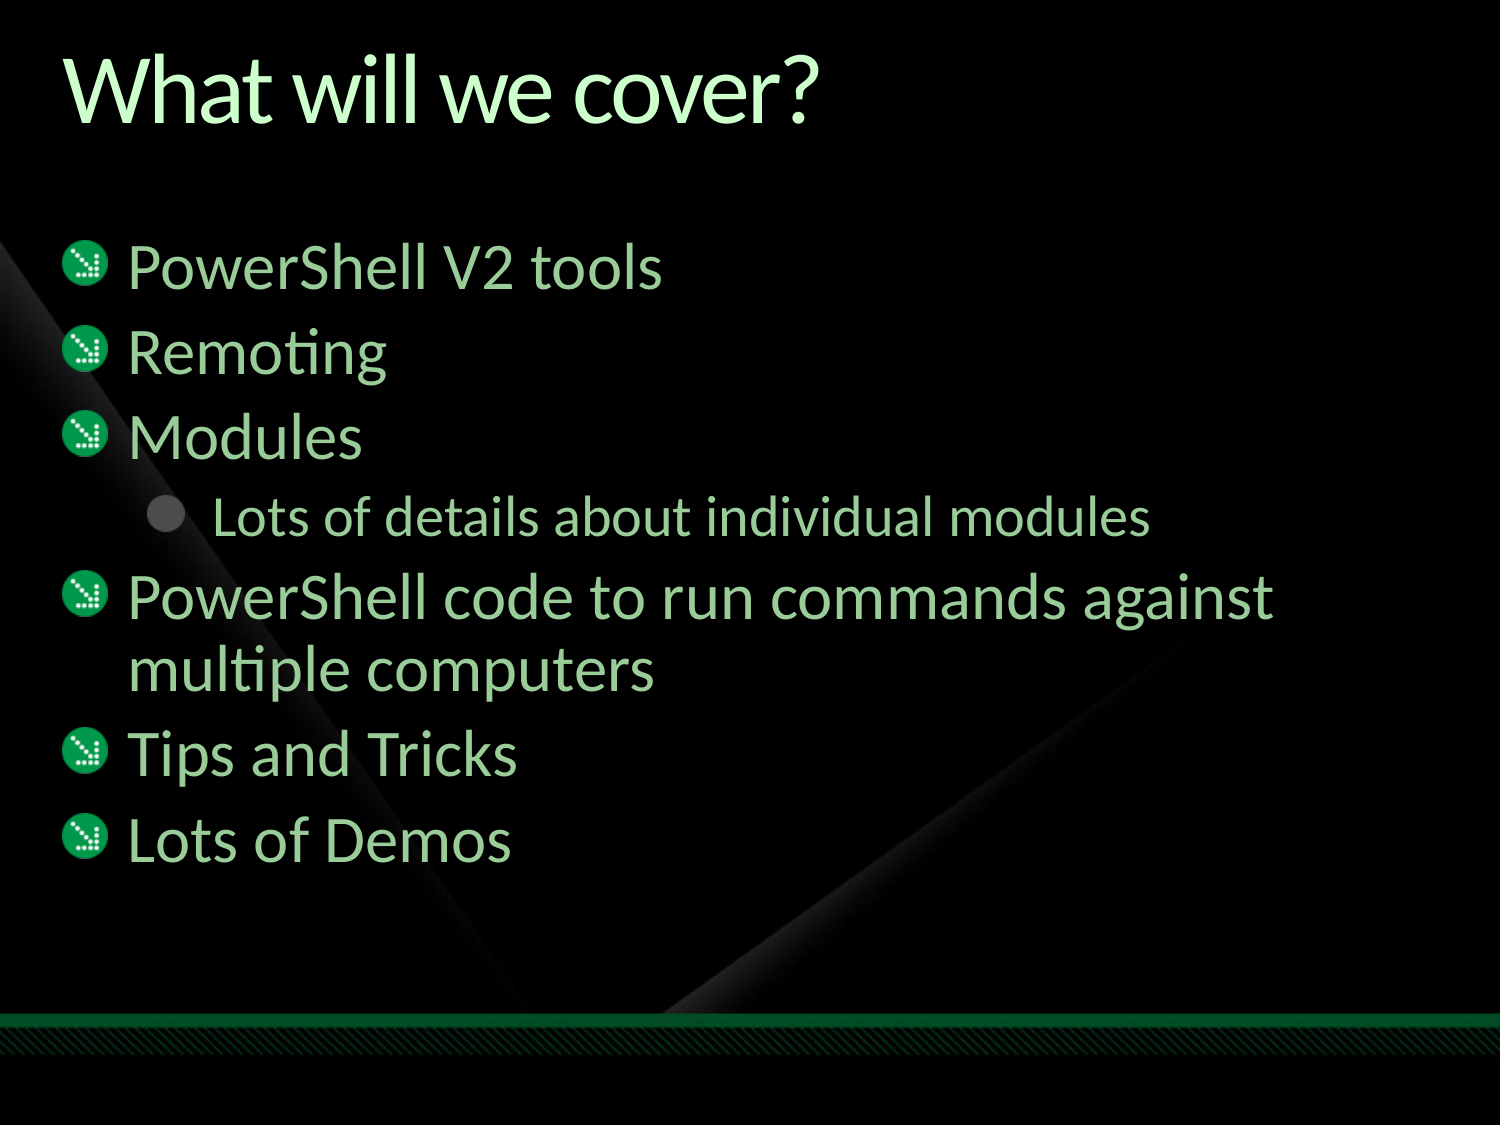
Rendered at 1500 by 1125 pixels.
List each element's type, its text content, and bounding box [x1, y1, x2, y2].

picture [0, 0, 1500, 1125]
list PowerShell V2 tools Remoting Modules Lots of details about individual modules PowerShell code to run commands against multiple computers Tips and Tricks Lots of Demos [62, 231, 1438, 595]
title What will we cover? [62, 37, 1438, 147]
